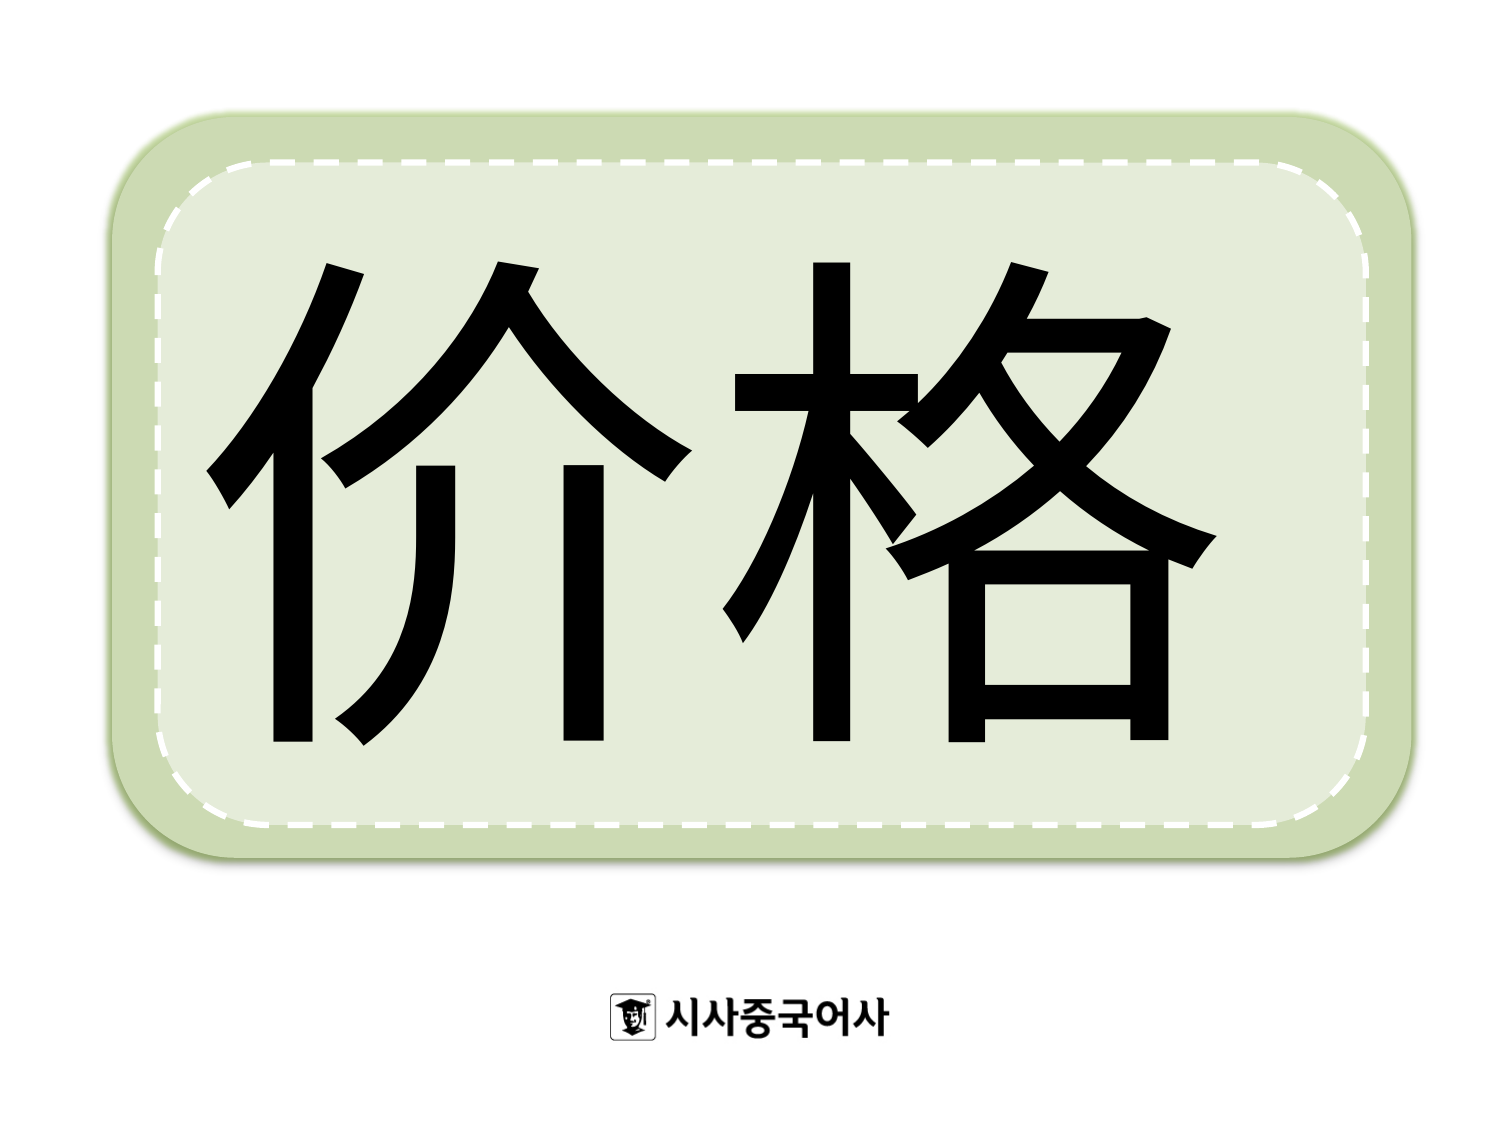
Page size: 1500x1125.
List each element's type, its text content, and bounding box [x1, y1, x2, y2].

picture [602, 987, 898, 1047]
text_box 价格 [162, 160, 1371, 824]
